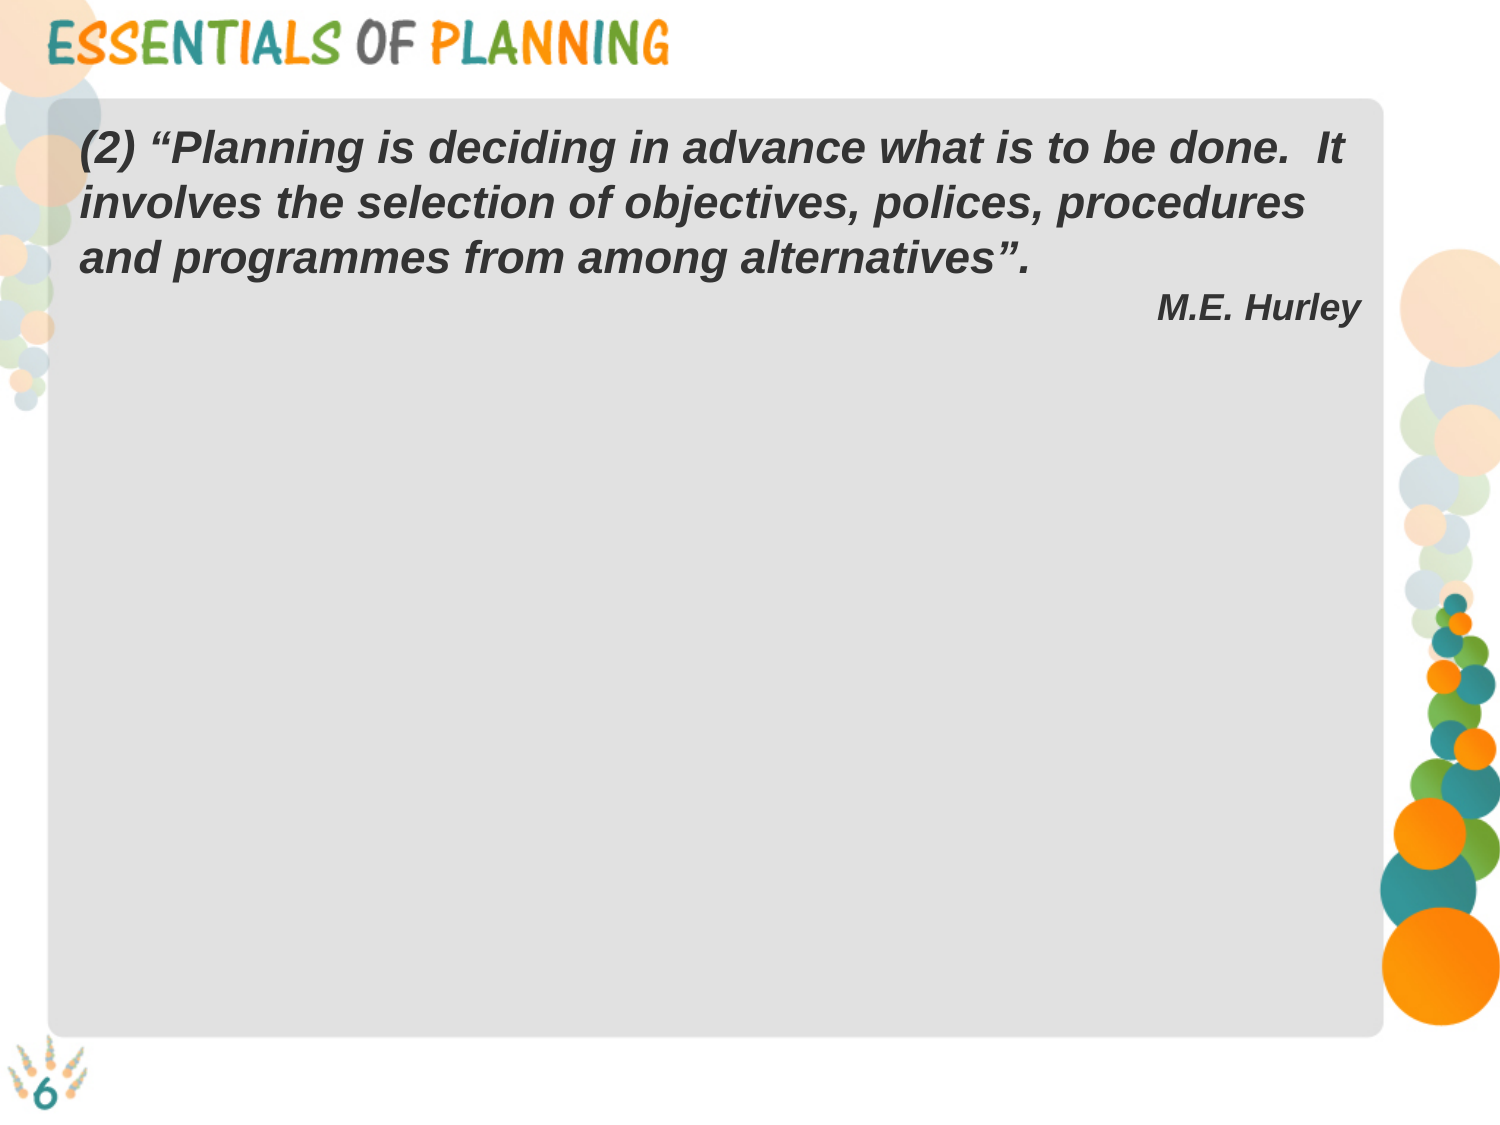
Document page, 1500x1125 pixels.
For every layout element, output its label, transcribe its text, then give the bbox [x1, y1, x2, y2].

text_box (2) “Planning is deciding in advance what is to be done. It involves the selection of objectives, polices, procedures and programmes from among alternatives”. M.E. Hurley [64, 110, 1376, 336]
picture [0, 0, 1500, 1125]
